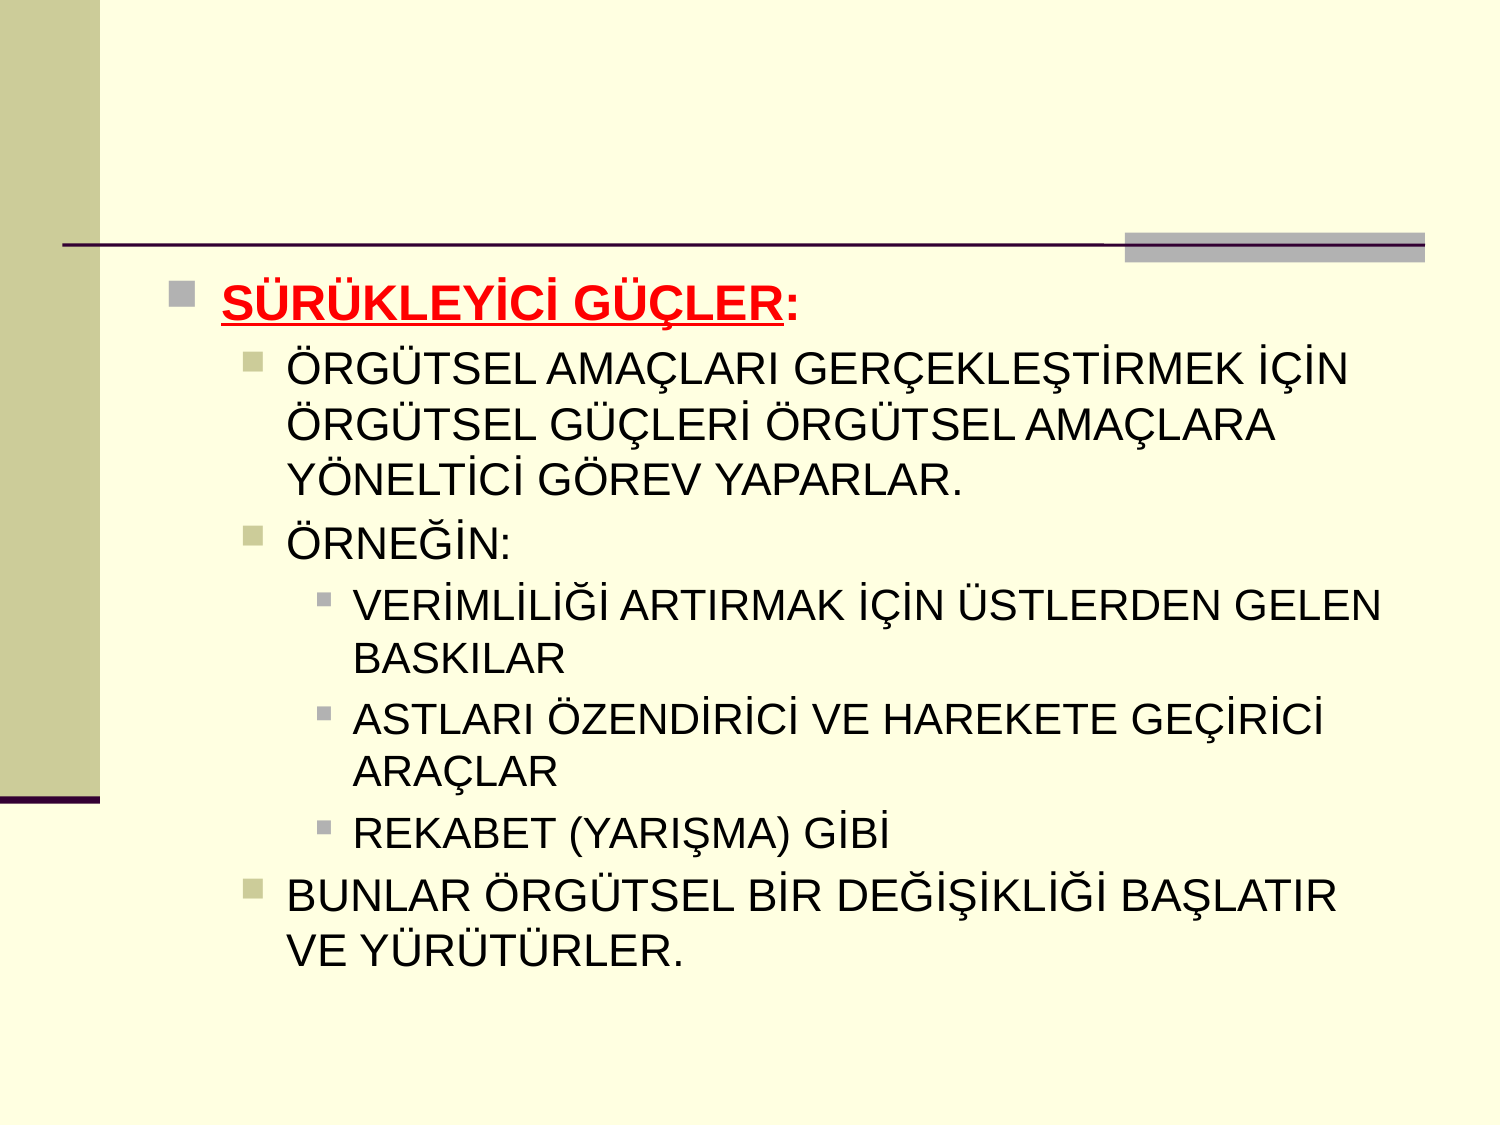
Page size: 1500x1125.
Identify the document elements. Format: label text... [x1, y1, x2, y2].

list SÜRÜKLEYİCİ GÜÇLER: ÖRGÜTSEL AMAÇLARI GERÇEKLEŞTİRMEK İÇİN ÖRGÜTSEL GÜÇLERİ ÖRGÜTSEL AMAÇLARA YÖNELTİCİ GÖREV YAPARLAR. ÖRNEĞİN: VERİMLİLİĞİ ARTIRMAK İÇİN ÜSTLERDEN GELEN BASKILAR ASTLARI ÖZENDİRİCİ VE HAREKETE GEÇİRİCİ ARAÇLAR REKABET (YARIŞMA) GİBİ BUNLAR ÖRGÜTSEL BİR DEĞİŞİKLİĞİ BAŞLATIR VE YÜRÜTÜRLER. [149, 262, 1426, 1006]
